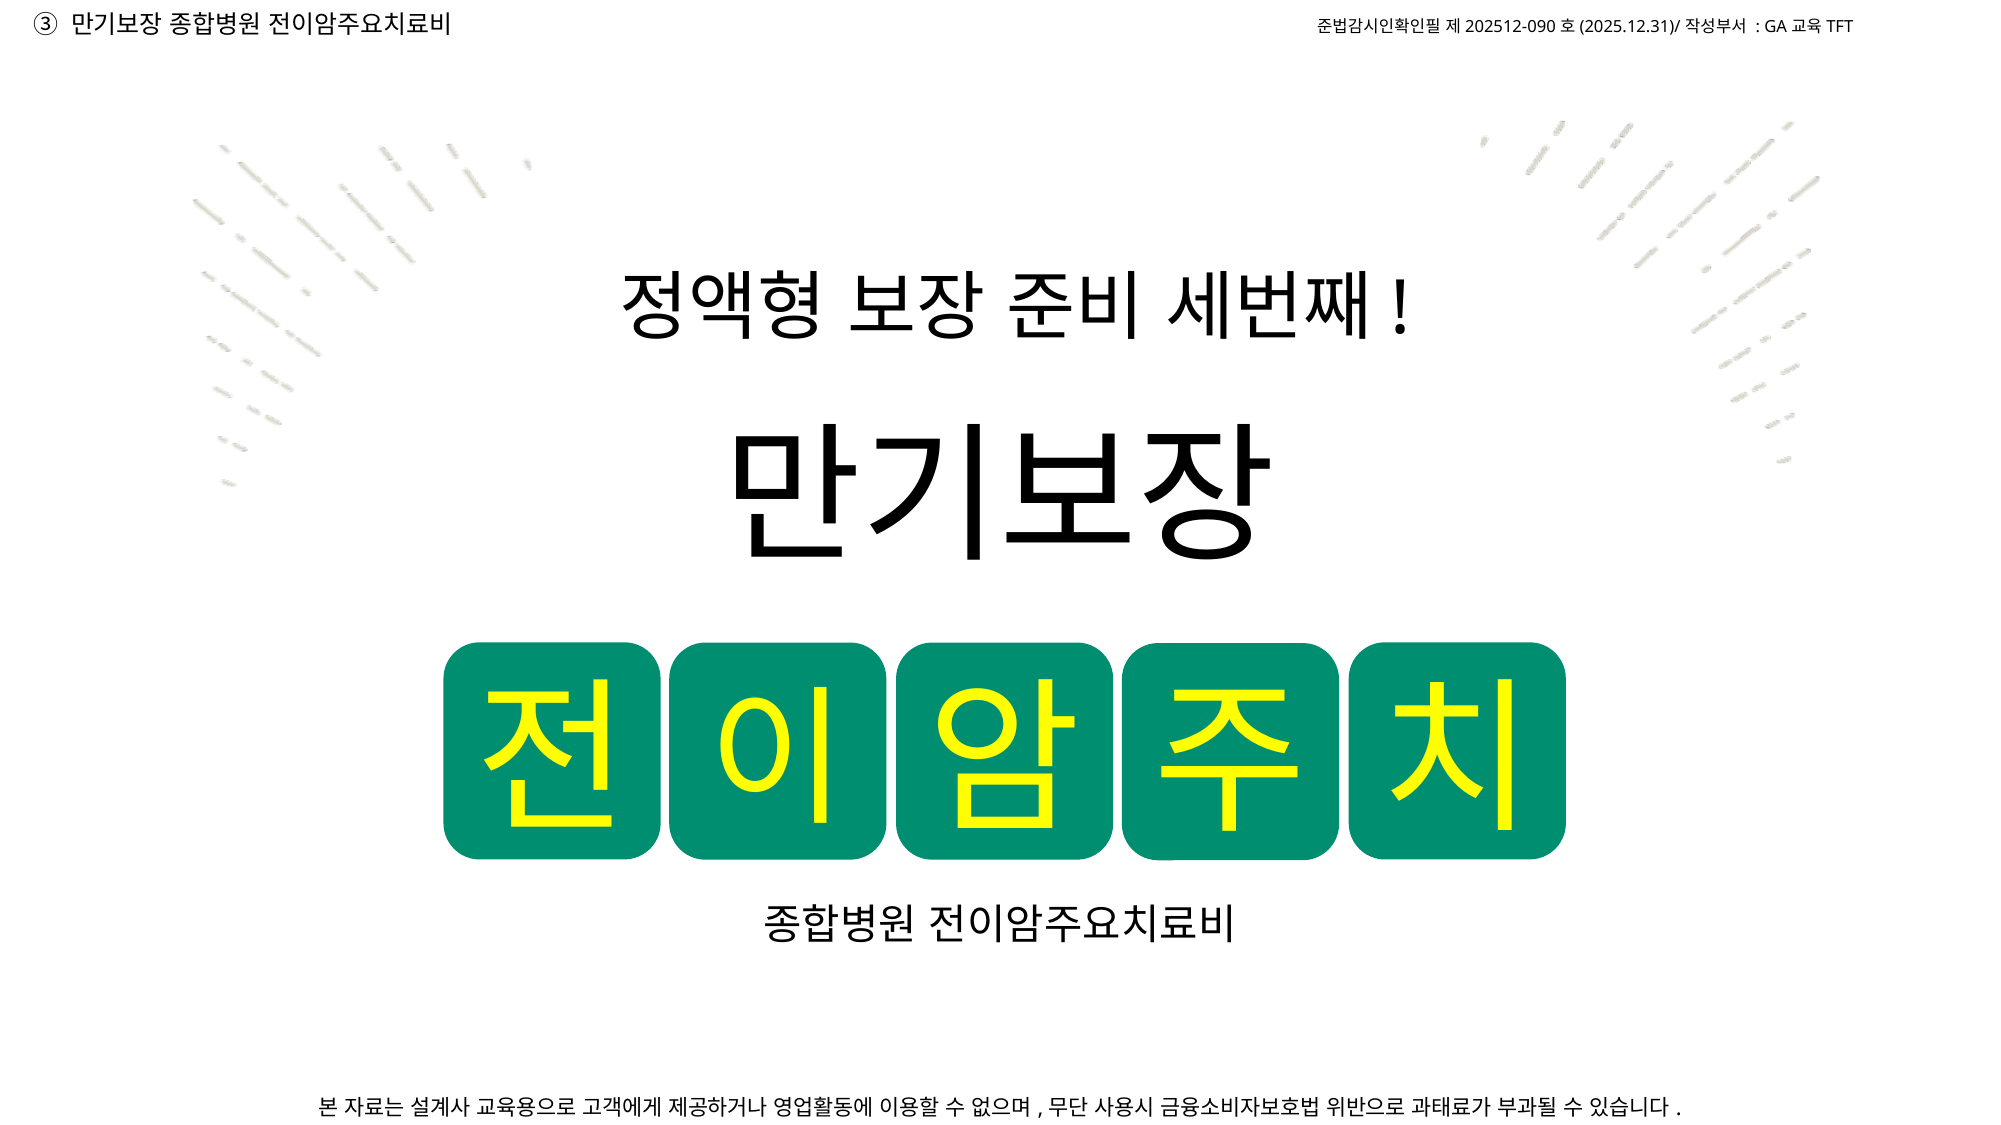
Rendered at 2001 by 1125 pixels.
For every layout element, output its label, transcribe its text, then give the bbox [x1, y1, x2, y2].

text_box 주 [1120, 641, 1341, 862]
picture [189, 117, 558, 487]
picture [1454, 94, 1824, 464]
text_box 만기보장 [628, 391, 1372, 586]
text_box 전 [441, 640, 663, 862]
text_box 이 [667, 640, 888, 862]
text_box 정액형 보장 준비 세번째! [545, 251, 1467, 356]
text_box 암 [894, 640, 1115, 862]
text_box 종합병원 전이암주요치료비 [604, 890, 1396, 956]
text_box ③ 만기보장 종합병원 전이암주요치료비 [33, 12, 465, 40]
text_box 치 [1347, 640, 1568, 862]
